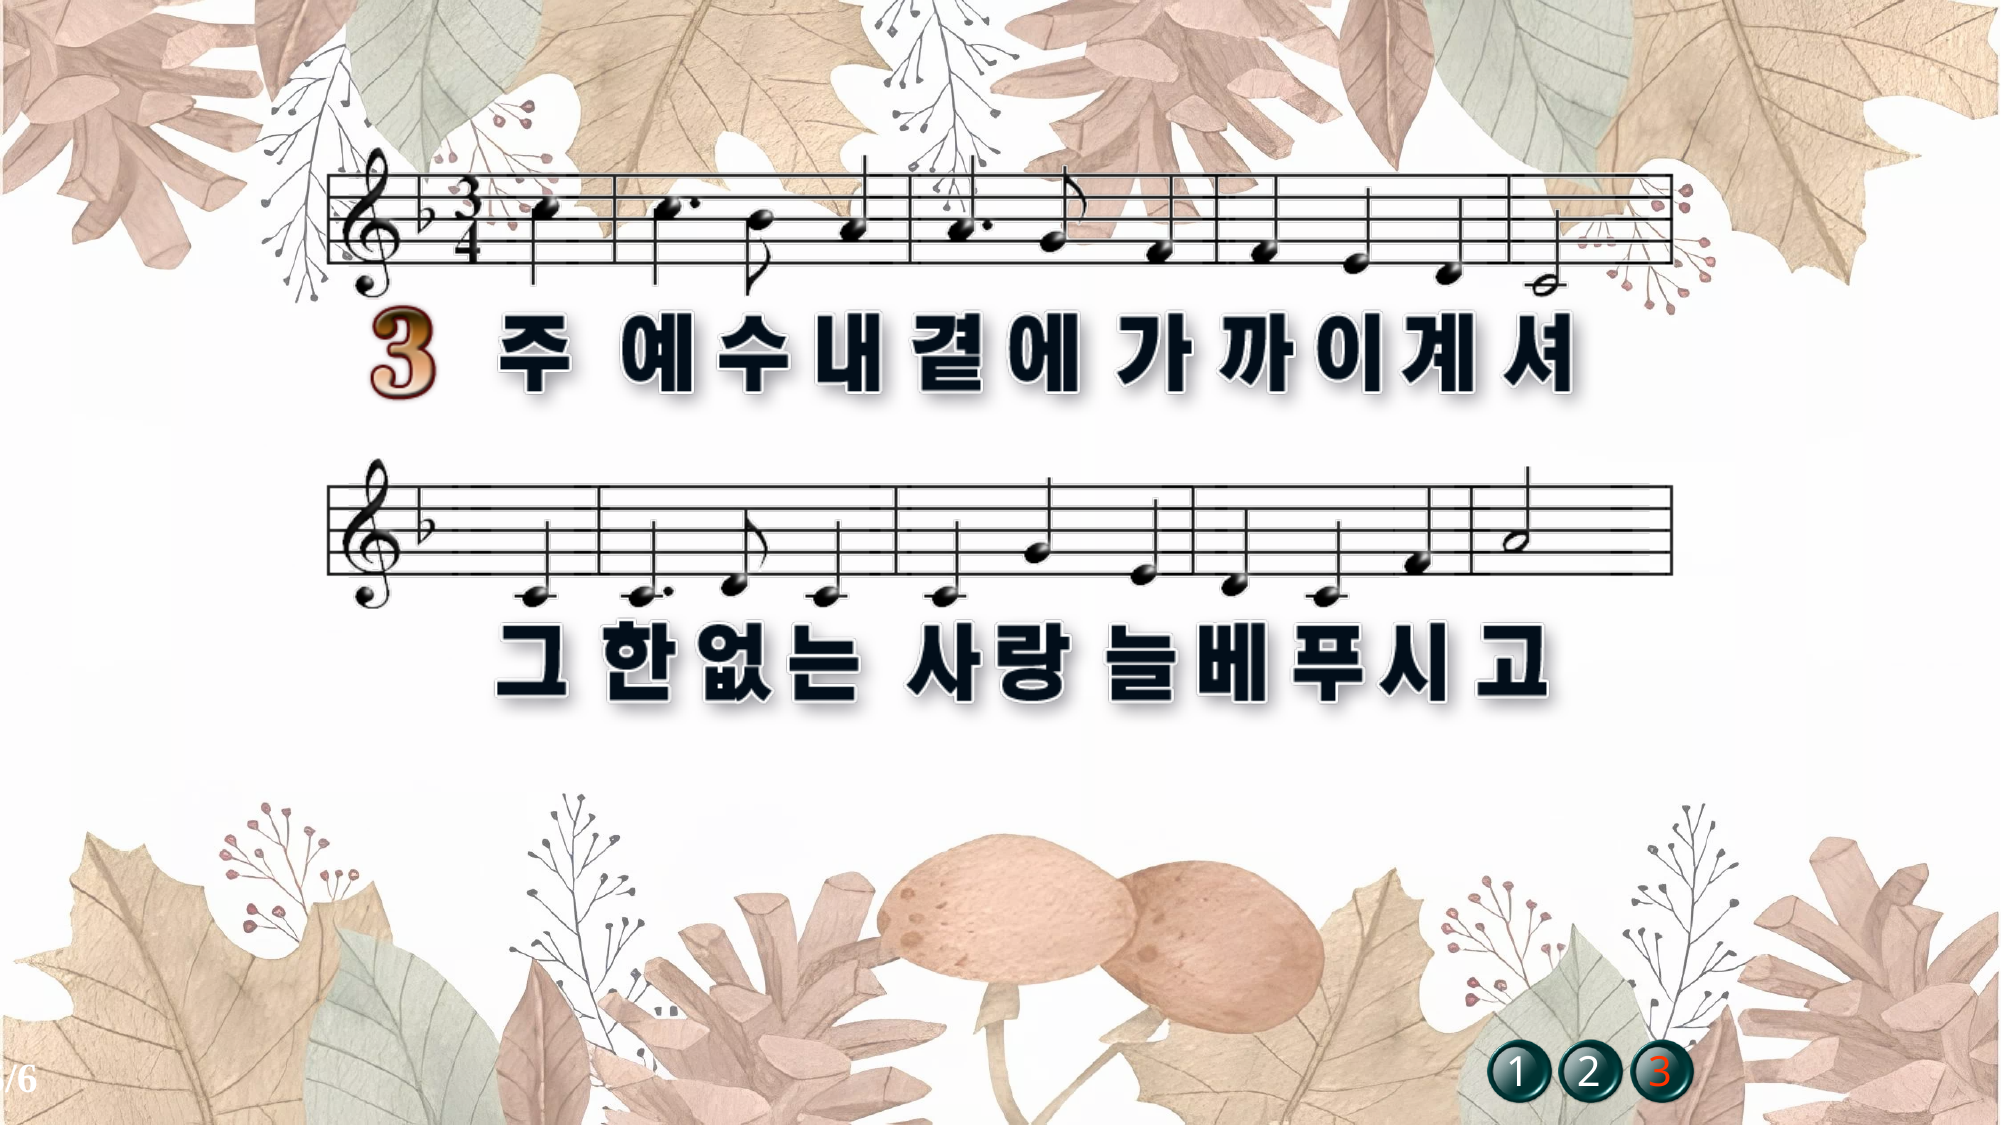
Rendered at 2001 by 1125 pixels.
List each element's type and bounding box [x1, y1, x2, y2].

picture [0, 0, 2001, 1125]
text_box [1484, 1035, 1555, 1106]
text_box [1627, 1035, 1697, 1106]
text_box [1555, 1035, 1626, 1106]
